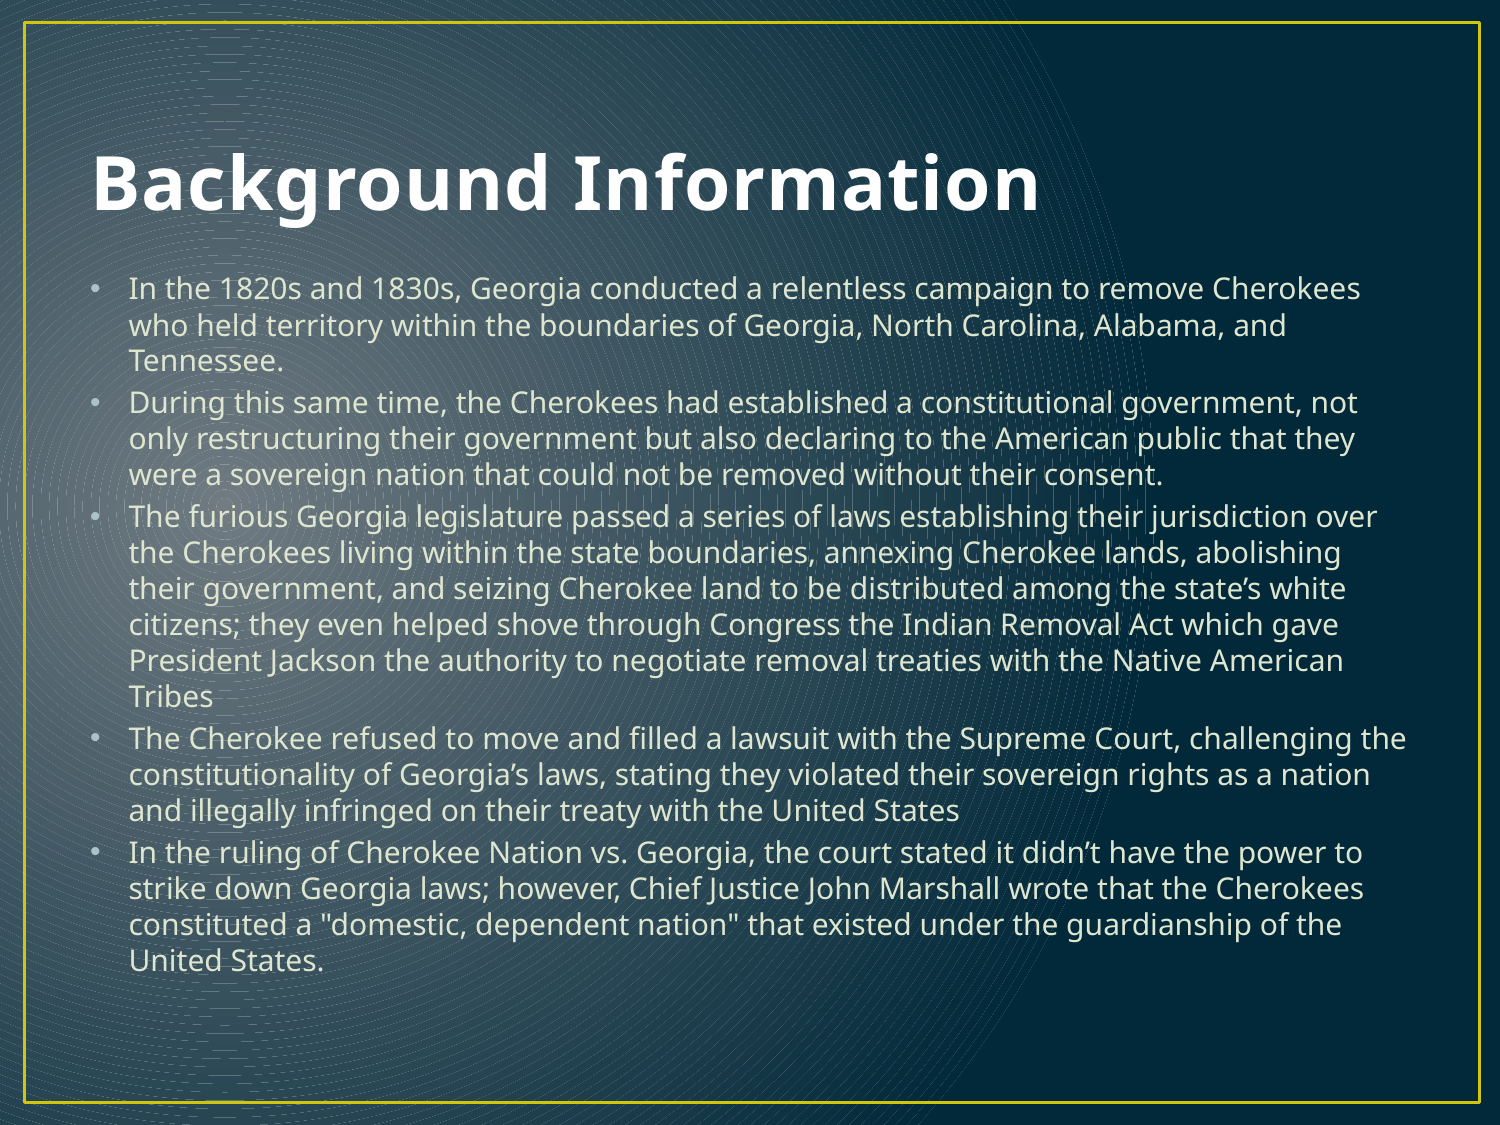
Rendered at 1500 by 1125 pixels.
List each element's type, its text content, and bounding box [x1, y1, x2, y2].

title Background Information [75, 45, 1425, 233]
list In the 1820s and 1830s, Georgia conducted a relentless campaign to remove Cherokees who held territory within the boundaries of Georgia, North Carolina, Alabama, and Tennessee. During this same time, the Cherokees had established a constitutional government, not only restructuring their government but also declaring to the American public that they were a sovereign nation that could not be removed without their consent. The furious Georgia legislature passed a series of laws establishing their jurisdiction over the Cherokees living within the state boundaries, annexing Cherokee lands, abolishing their government, and seizing Cherokee land to be distributed among the state’s white citizens; they even helped shove through Congress the Indian Removal Act which gave President Jackson the authority to negotiate removal treaties with the Native American Tribes The Cherokee refused to move and filled a lawsuit with the Supreme Court, challenging the constitutionality of Georgia’s laws, stating they violated their sovereign rights as a nation and illegally infringed on their treaty with the United States In the ruling of Cherokee Nation vs. Georgia, the court stated it didn’t have the power to strike down Georgia laws; however, Chief Justice John Marshall wrote that the Cherokees constituted a "domestic, dependent nation" that existed under the guardianship of the United States. [75, 262, 1425, 1005]
